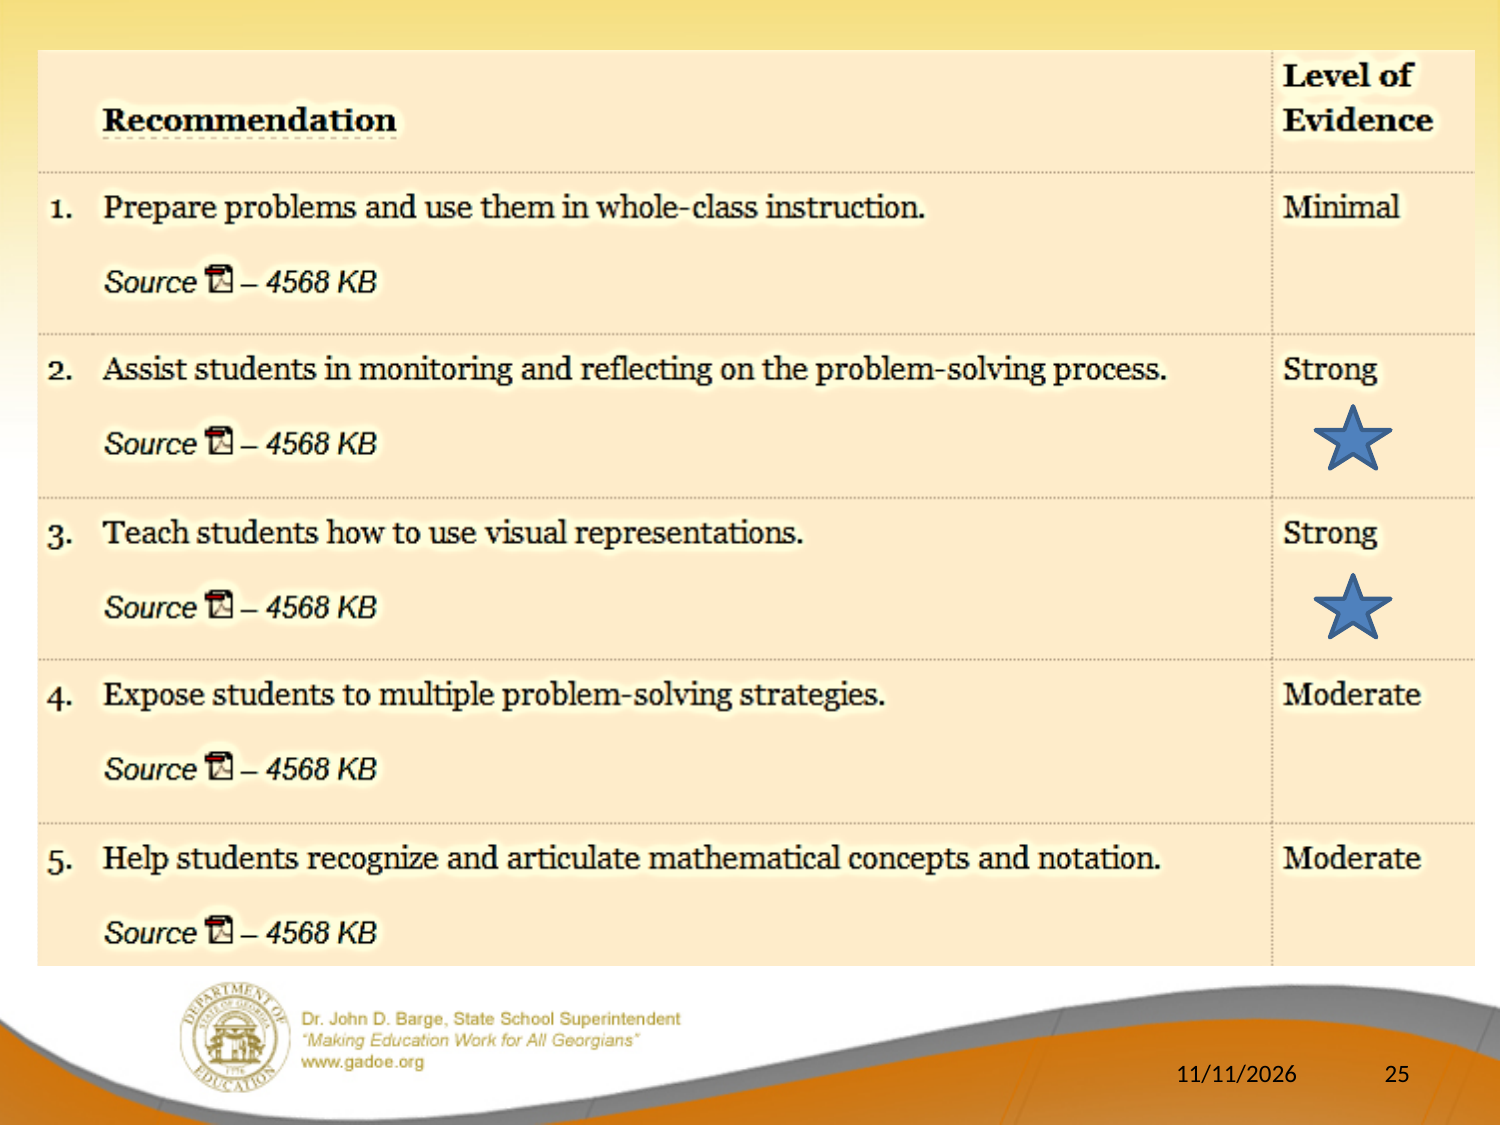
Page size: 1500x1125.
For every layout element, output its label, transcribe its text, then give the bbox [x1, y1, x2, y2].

slide_number 25 [1325, 1042, 1425, 1103]
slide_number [1137, 1042, 1313, 1103]
picture [0, 0, 1500, 1125]
